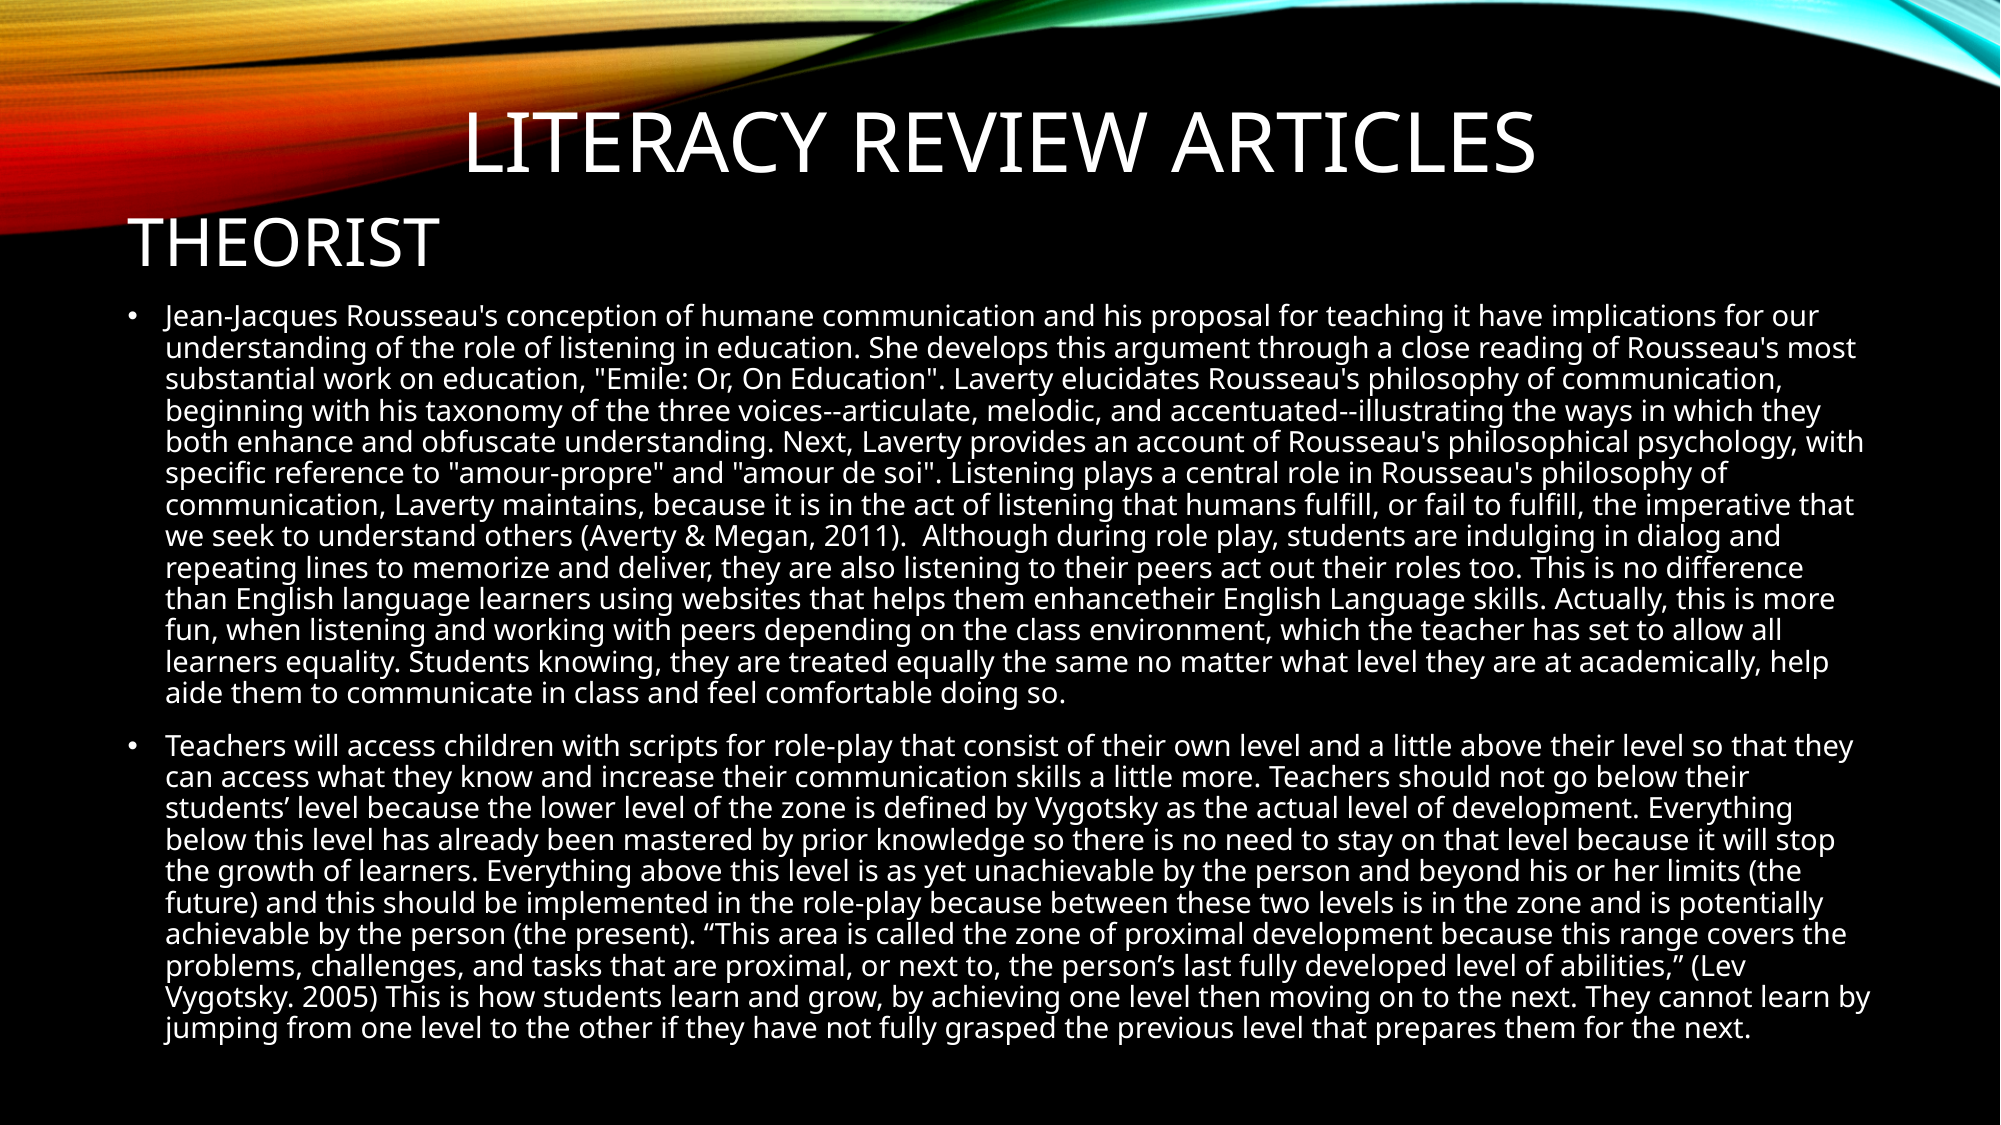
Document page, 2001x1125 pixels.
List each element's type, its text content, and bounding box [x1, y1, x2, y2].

list THEORIST Jean-Jacques Rousseau's conception of humane communication and his proposal for teaching it have implications for our understanding of the role of listening in education. She develops this argument through a close reading of Rousseau's most substantial work on education, "Emile: Or, On Education". Laverty elucidates Rousseau's philosophy of communication, beginning with his taxonomy of the three voices--articulate, melodic, and accentuated--illustrating the ways in which they both enhance and obfuscate understanding. Next, Laverty provides an account of Rousseau's philosophical psychology, with specific reference to "amour-propre" and "amour de soi". Listening plays a central role in Rousseau's philosophy of communication, Laverty maintains, because it is in the act of listening that humans fulfill, or fail to fulfill, the imperative that we seek to understand others (Averty & Megan, 2011). Although during role play, students are indulging in dialog and repeating lines to memorize and deliver, they are also listening to their peers act out their roles too. This is no difference than English language learners using websites that helps them enhancetheir English Language skills. Actually, this is more fun, when listening and working with peers depending on the class environment, which the teacher has set to allow all learners equality. Students knowing, they are treated equally the same no matter what level they are at academically, help aide them to communicate in class and feel comfortable doing so. Teachers will access children with scripts for role-play that consist of their own level and a little above their level so that they can access what they know and increase their communication skills a little more. Teachers should not go below their students’ level because the lower level of the zone is defined by Vygotsky as the actual level of development. Everything below this level has already been mastered by prior knowledge so there is no need to stay on that level because it will stop the growth of learners. Everything above this level is as yet unachievable by the person and beyond his or her limits (the future) and this should be implemented in the role-play because between these two levels is in the zone and is potentially achievable by the person (the present). “This area is called the zone of proximal development because this range covers the problems, challenges, and tasks that are proximal, or next to, the person’s last fully developed level of abilities,” (Lev Vygotsky. 2005) This is how students learn and grow, by achieving one level then moving on to the next. They cannot learn by jumping from one level to the other if they have not fully grasped the previous level that prepares them for the next. [112, 201, 1888, 1103]
picture [0, 0, 2000, 237]
title Literacy Review Articles [112, 25, 1888, 201]
